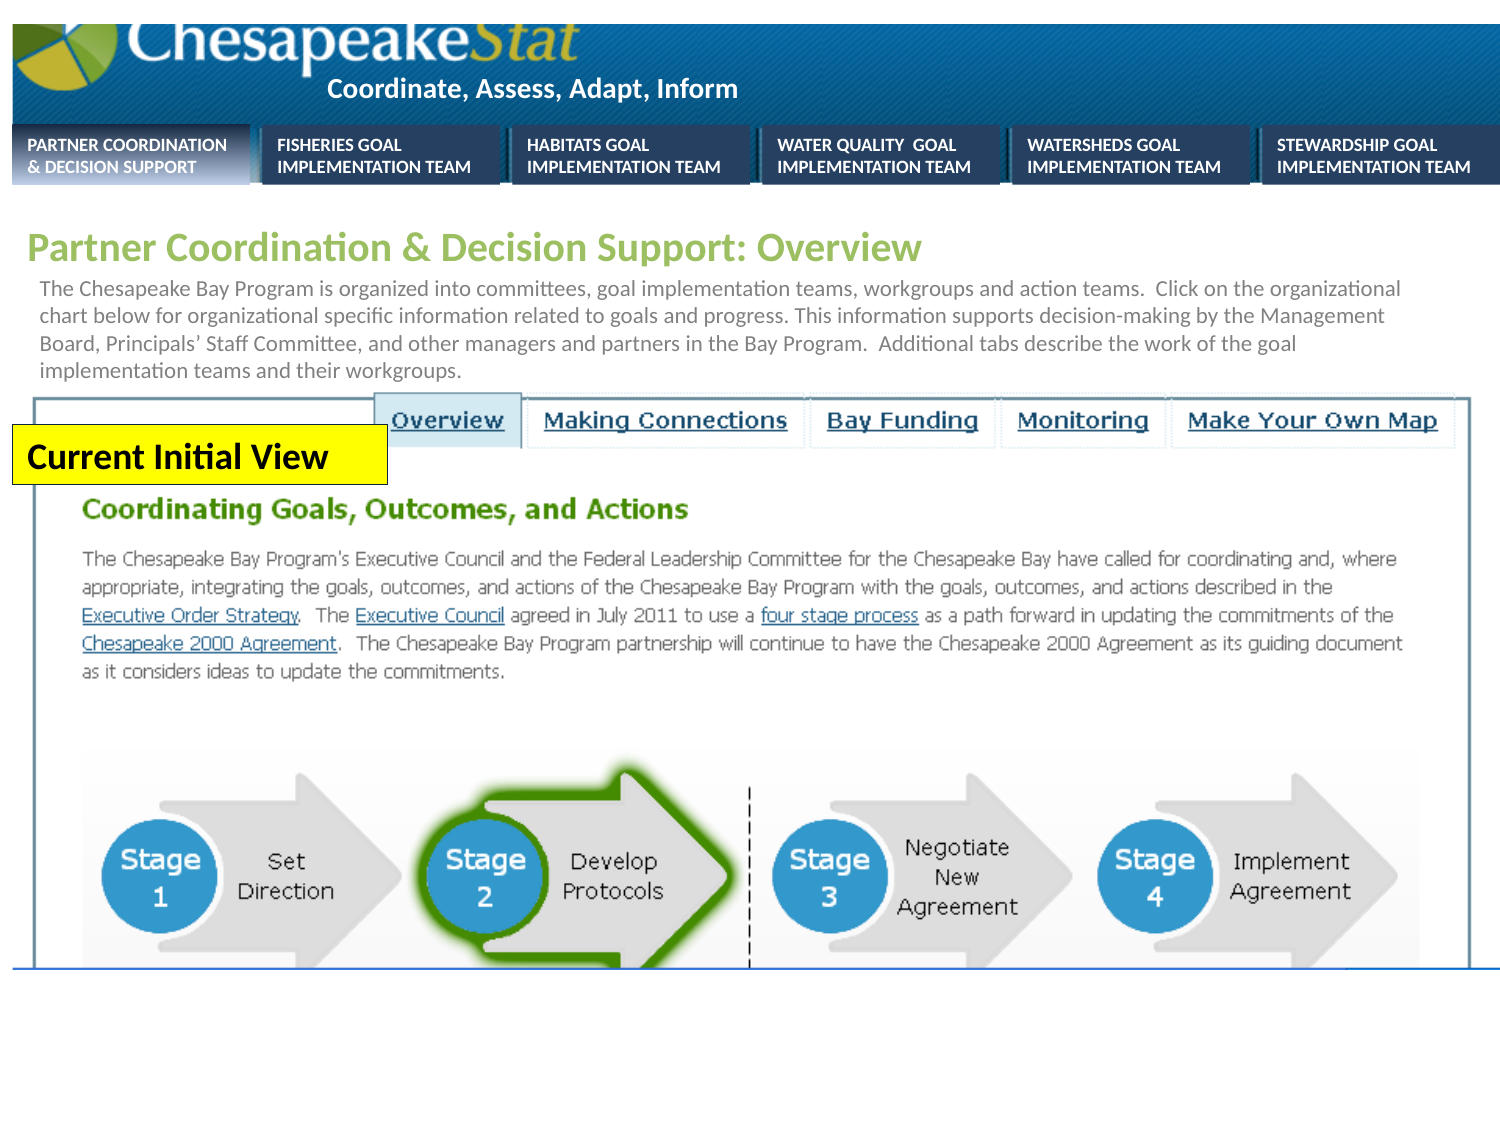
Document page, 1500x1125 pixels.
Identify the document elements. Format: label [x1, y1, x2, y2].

picture [12, 24, 1500, 971]
text_box [12, 212, 1463, 393]
